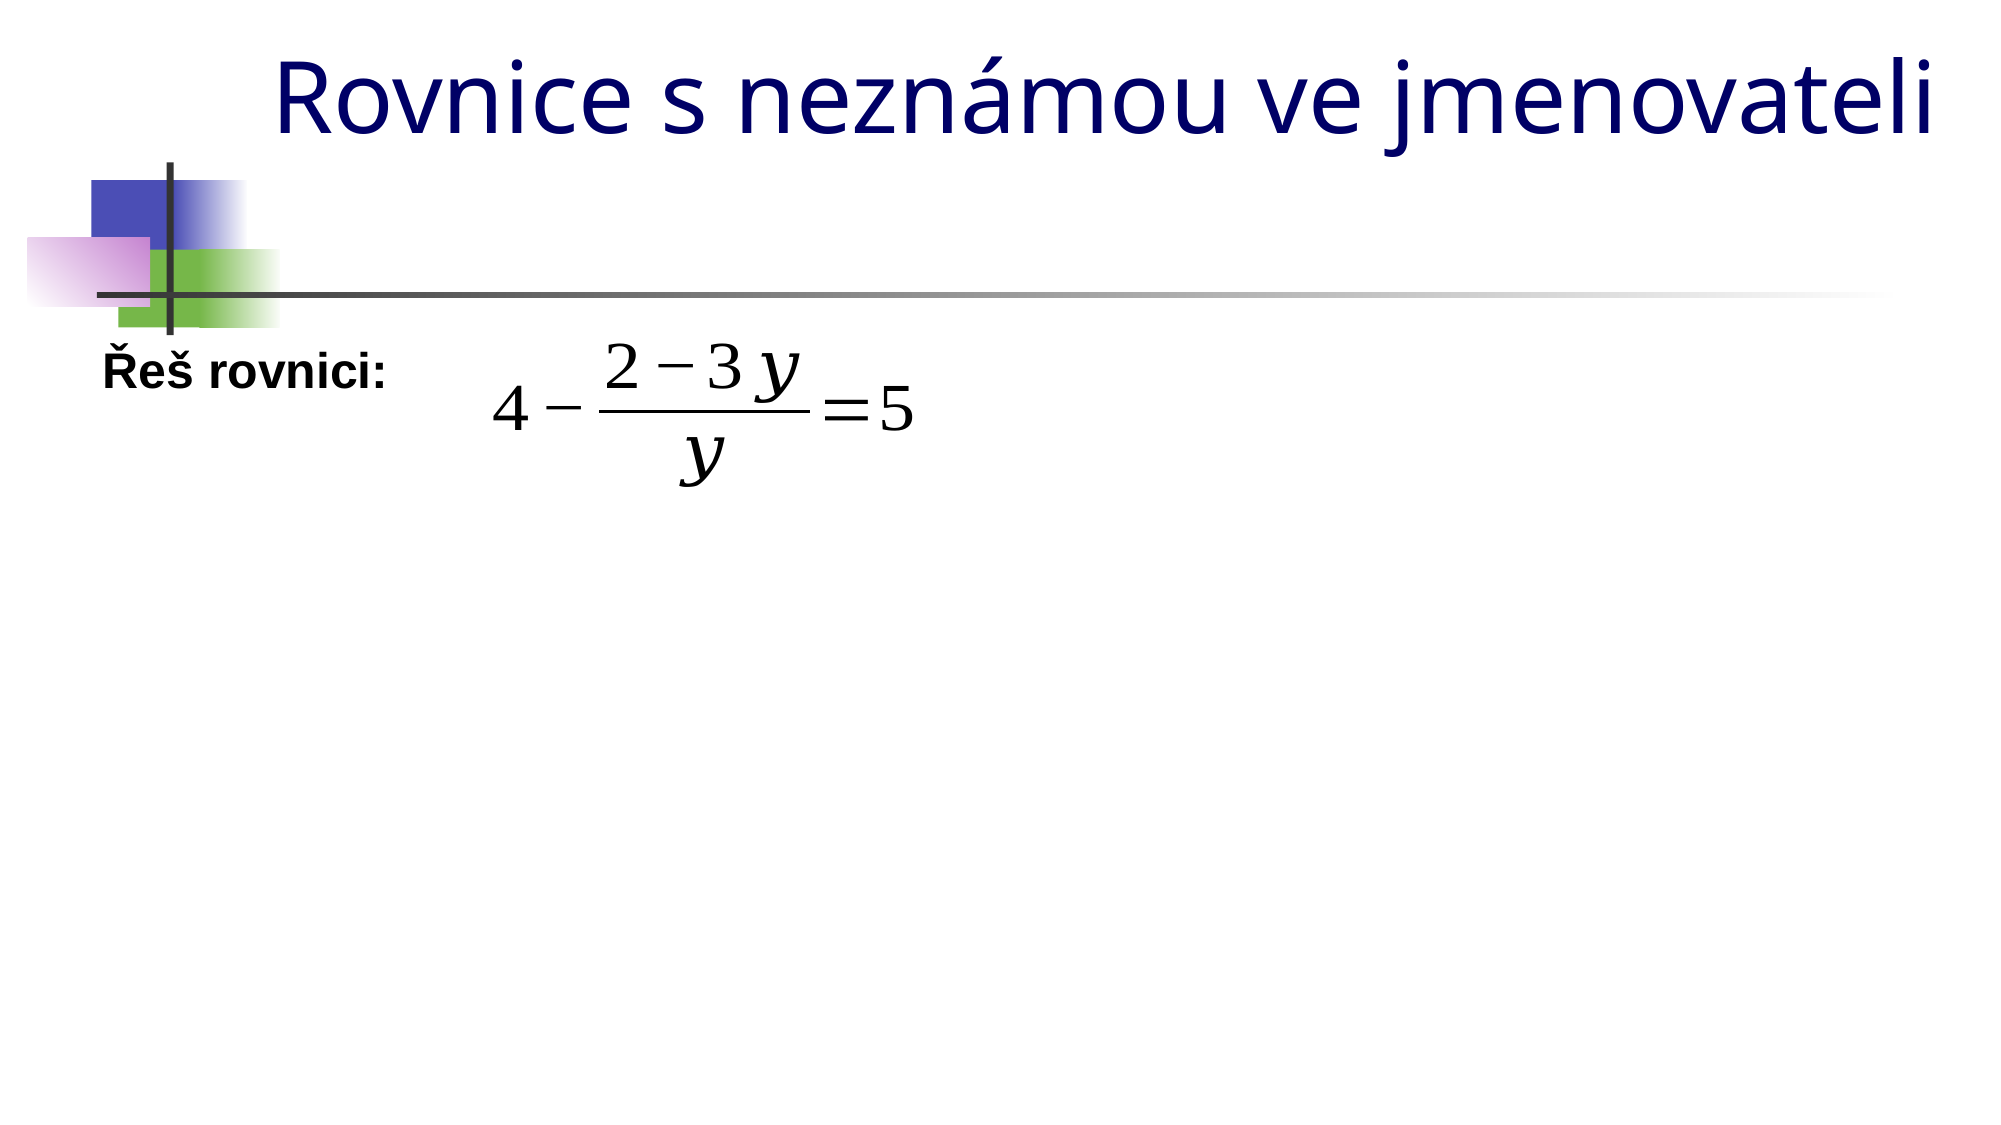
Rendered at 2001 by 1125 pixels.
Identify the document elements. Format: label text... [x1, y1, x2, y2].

text_box Řeš rovnici: [87, 333, 599, 405]
title Rovnice s neznámou ve jmenovateli [209, 18, 2000, 169]
